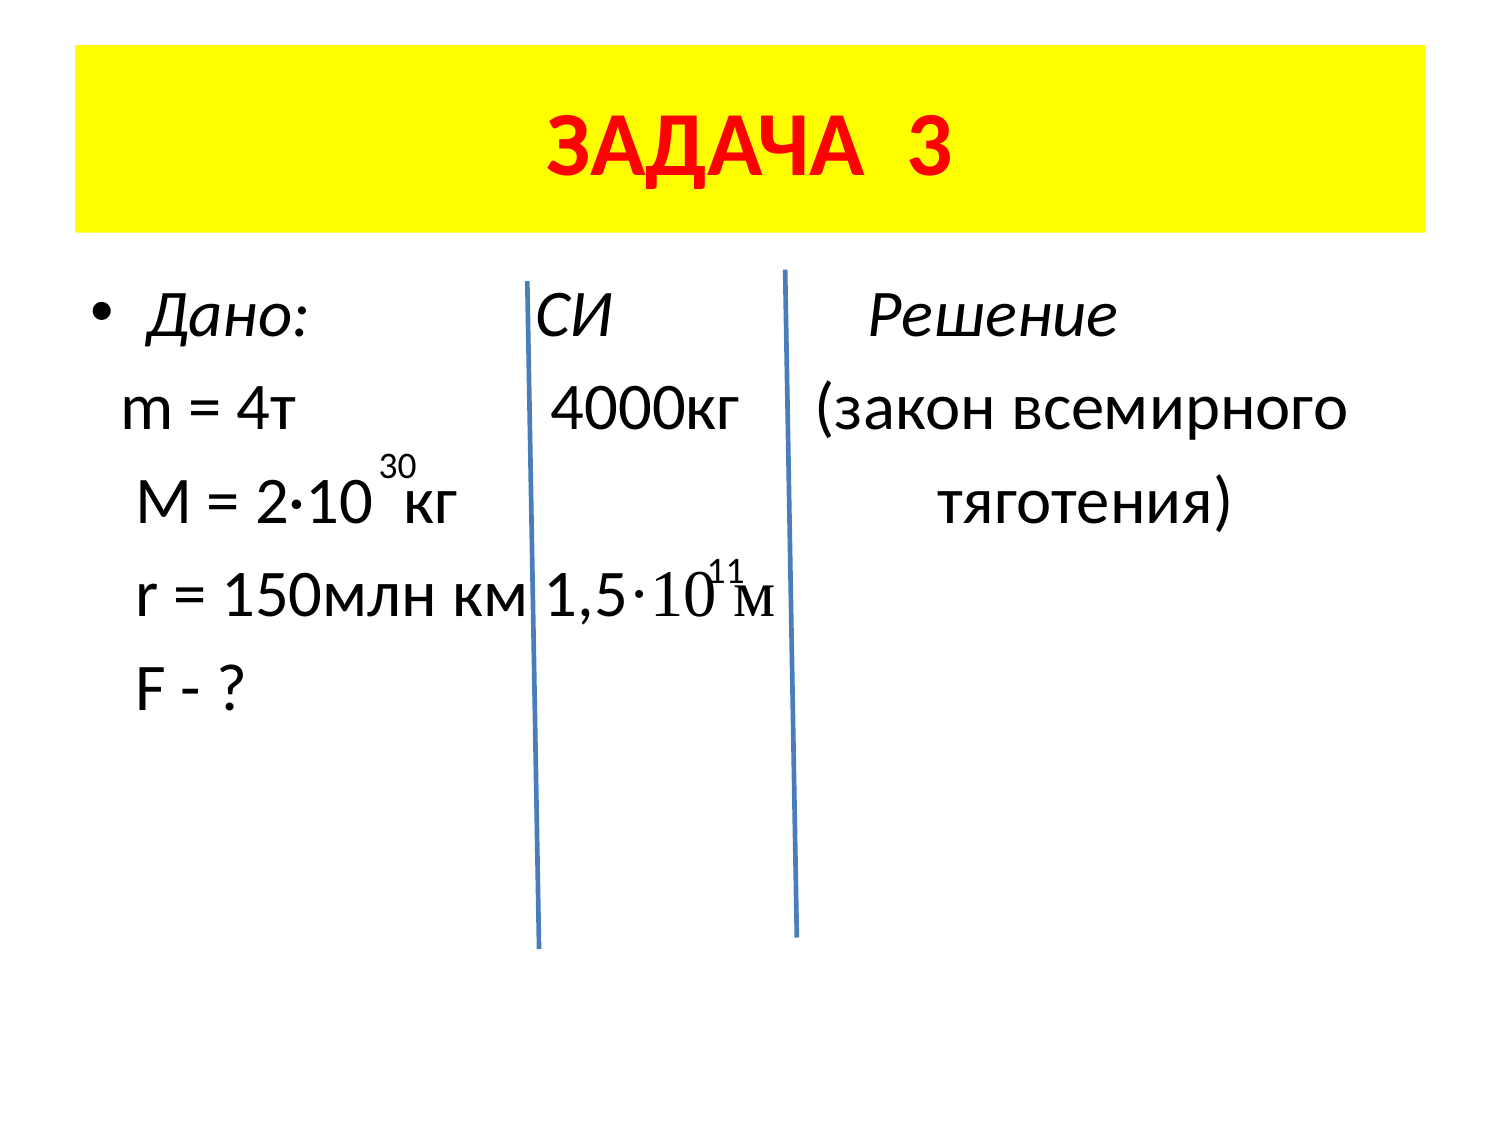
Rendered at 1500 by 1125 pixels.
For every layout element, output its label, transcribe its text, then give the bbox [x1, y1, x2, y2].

title ЗАДАЧА 3 [75, 45, 1425, 233]
text_box 30 [363, 433, 432, 494]
text_box 11 [691, 538, 760, 595]
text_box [198, 609, 868, 622]
list Дано: СИ Решение m = 4т 4000кг (закон всемирного M = 2·10 кг тяготения) r = 150млн км 1,5·10 м F - ? [75, 262, 1425, 1005]
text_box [456, 597, 1126, 610]
